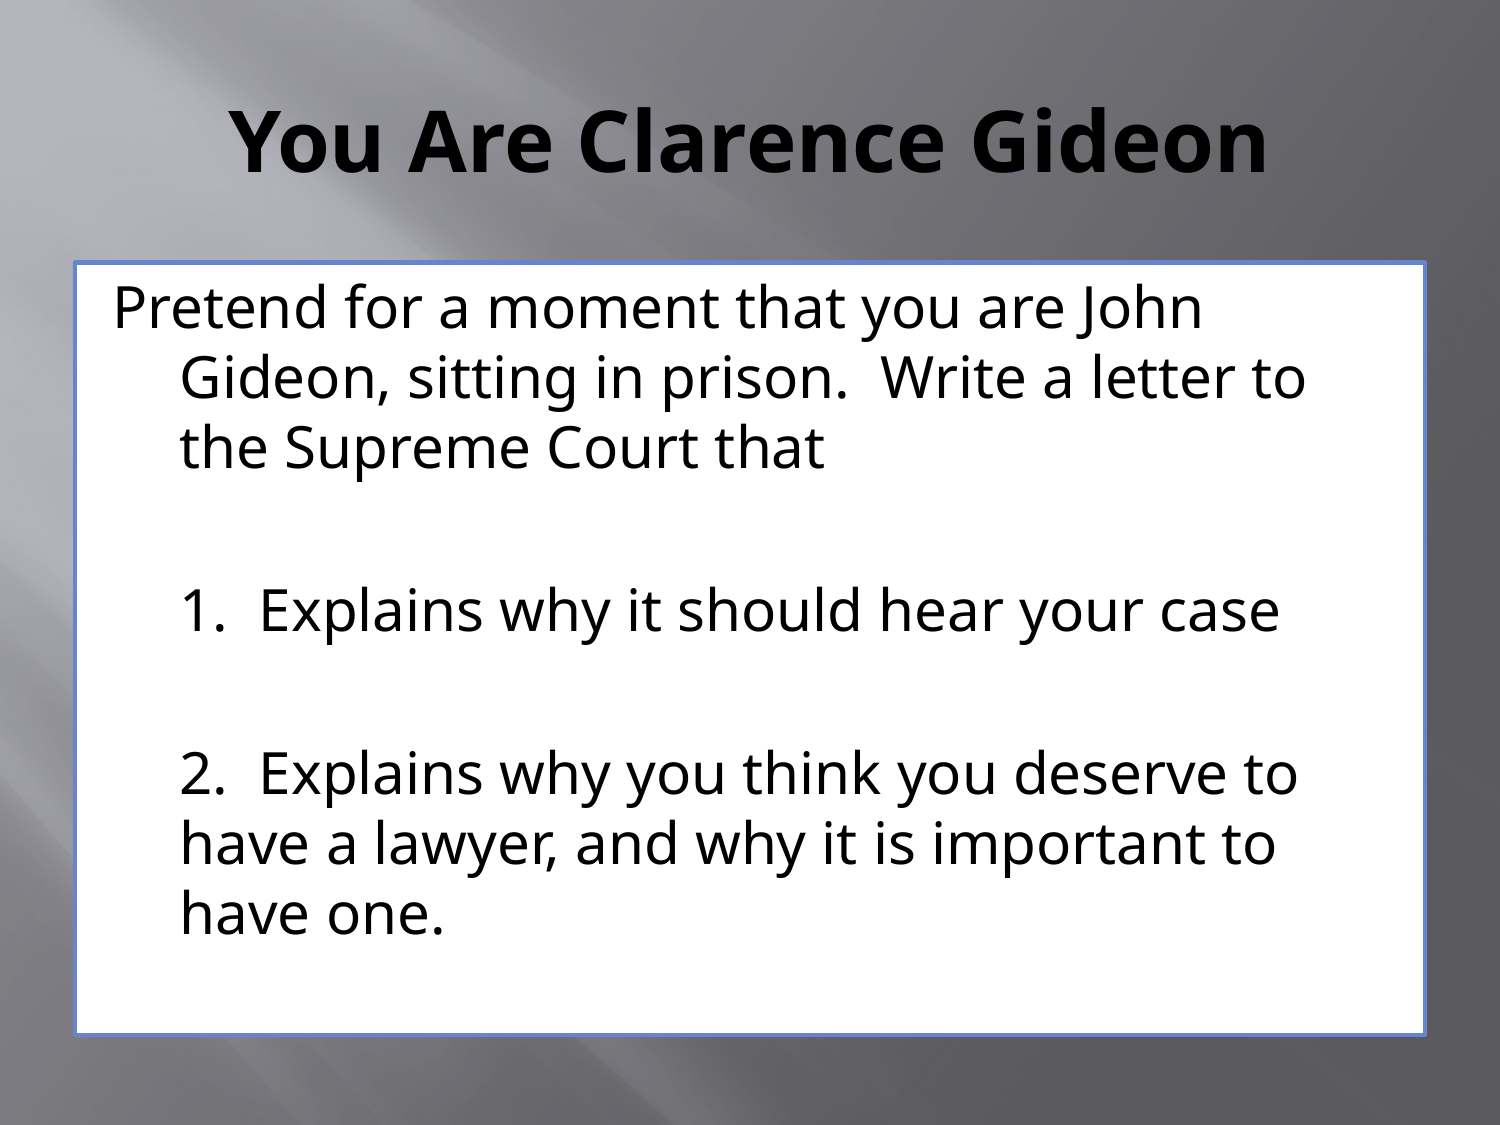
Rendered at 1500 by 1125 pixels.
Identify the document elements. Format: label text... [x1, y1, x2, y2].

title You Are Clarence Gideon [75, 45, 1425, 233]
list Pretend for a moment that you are John Gideon, sitting in prison. Write a letter to the Supreme Court that 1. Explains why it should hear your case 2. Explains why you think you deserve to have a lawyer, and why it is important to have one. [73, 260, 1427, 1037]
